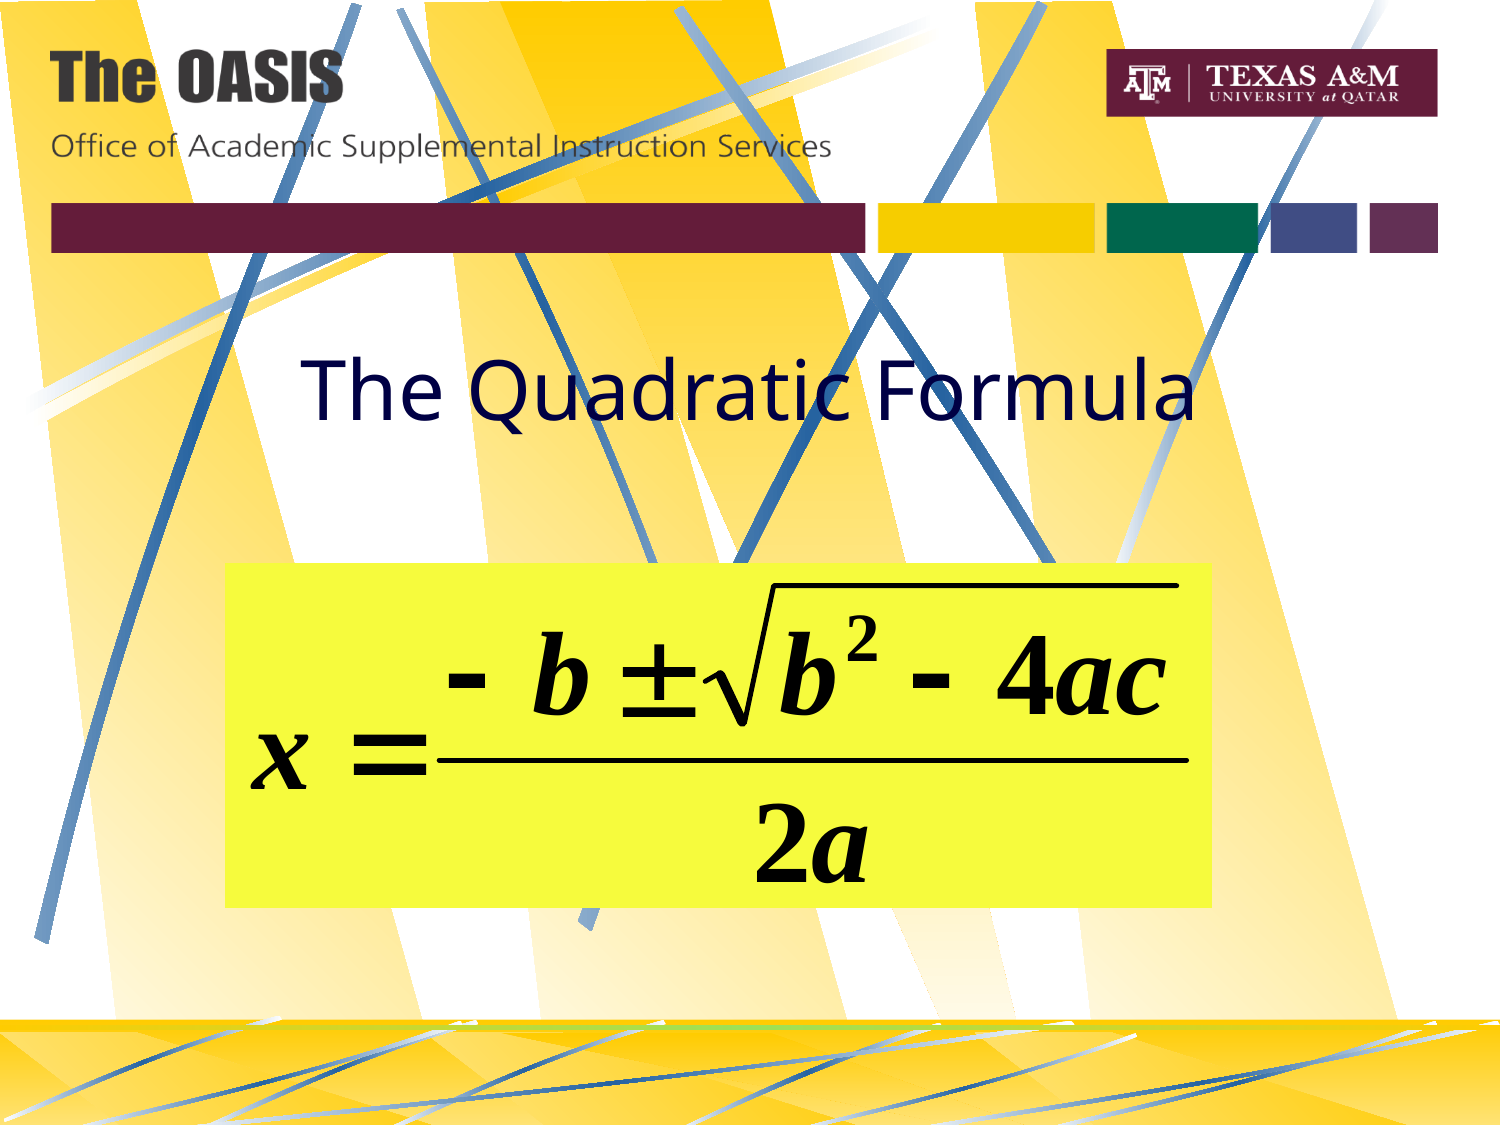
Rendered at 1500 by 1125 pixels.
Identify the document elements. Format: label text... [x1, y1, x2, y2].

picture [49, 49, 1438, 253]
title The Quadratic Formula [112, 329, 1388, 446]
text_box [224, 562, 1213, 909]
